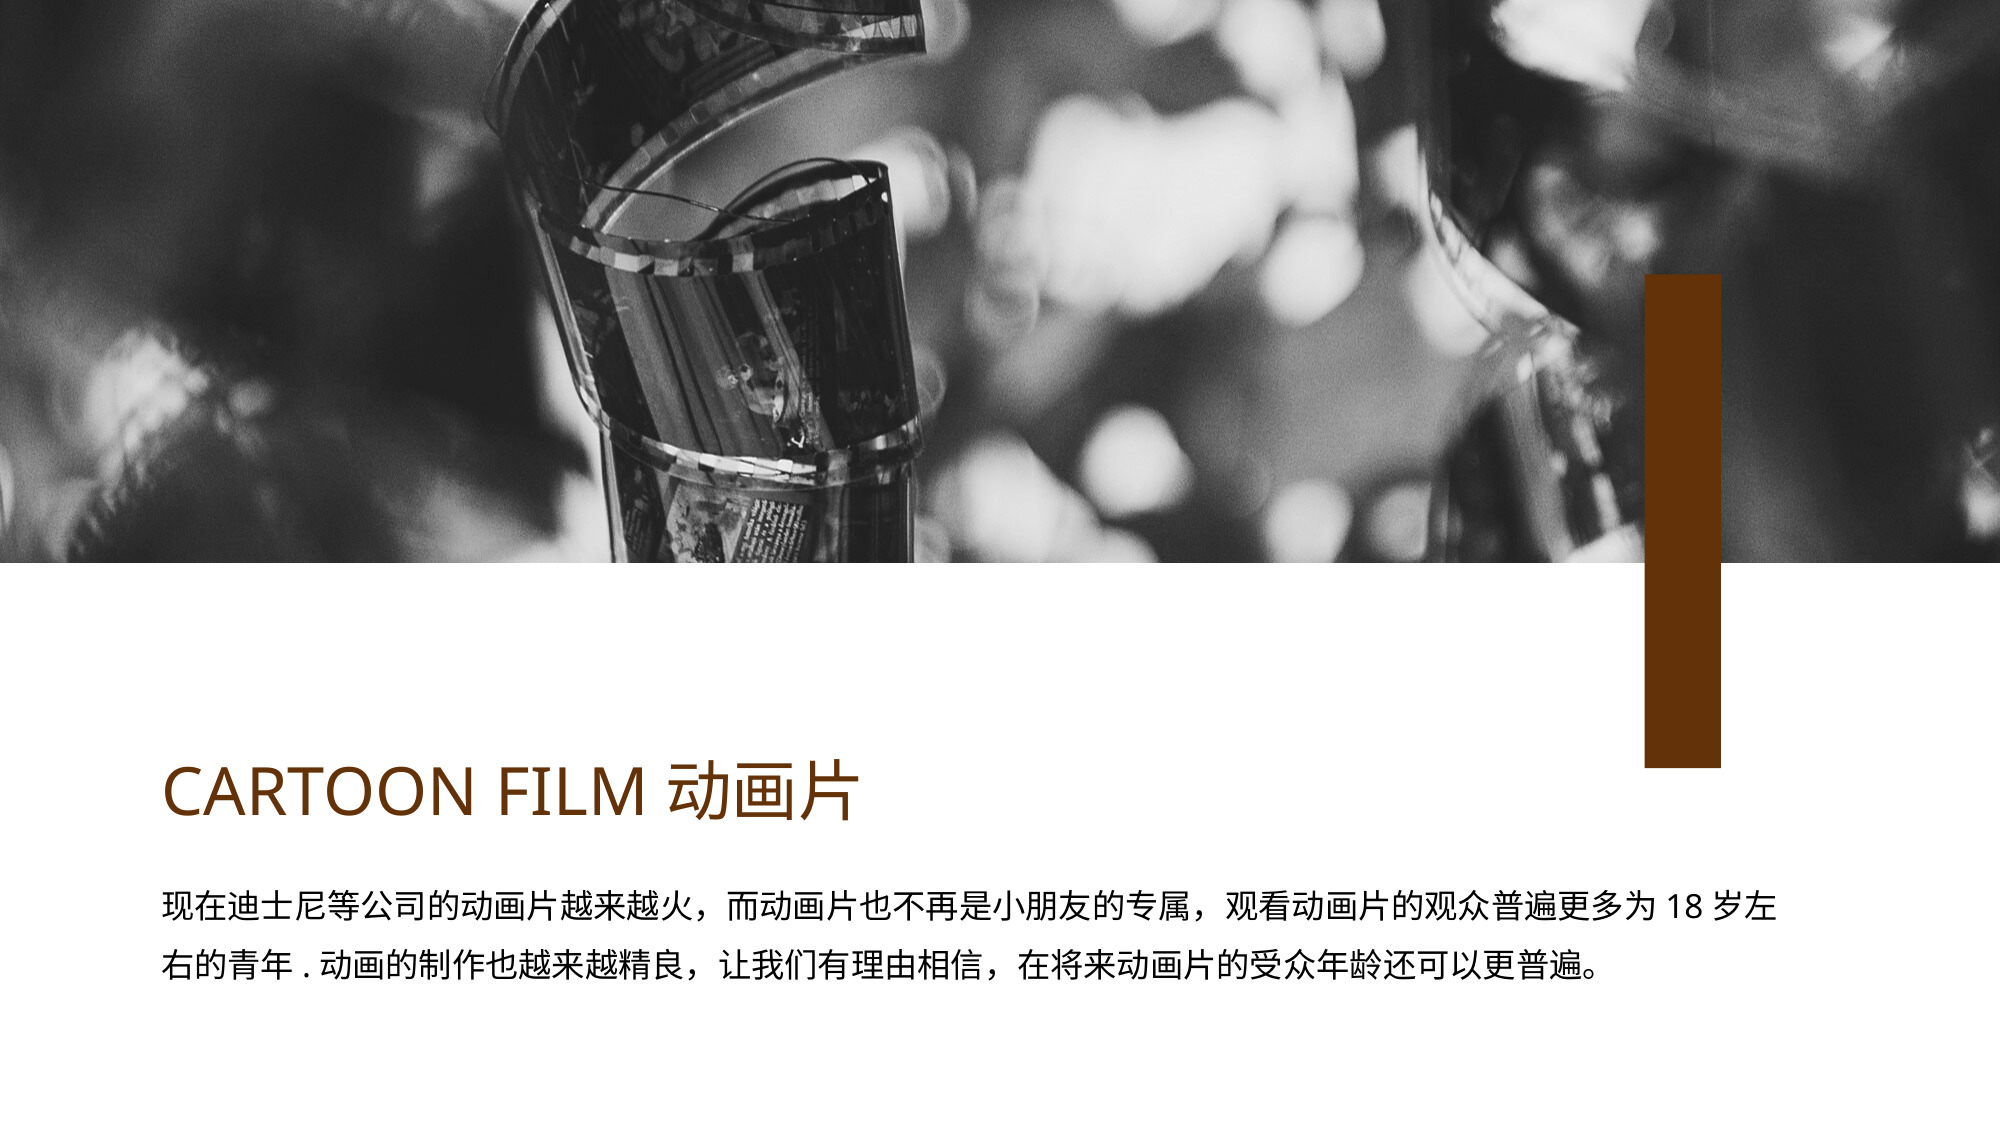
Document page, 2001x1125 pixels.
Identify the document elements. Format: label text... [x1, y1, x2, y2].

text_box [1644, 563, 1722, 769]
text_box CARTOON FILM动画片 [146, 740, 908, 836]
text_box 现在迪士尼等公司的动画片越来越火，而动画片也不再是小朋友的专属，观看动画片的观众普遍更多为18岁左右的青年.动画的制作也越来越精良，让我们有理由相信，在将来动画片的受众年龄还可以更普遍。 [146, 857, 1817, 992]
picture [0, 0, 2000, 563]
